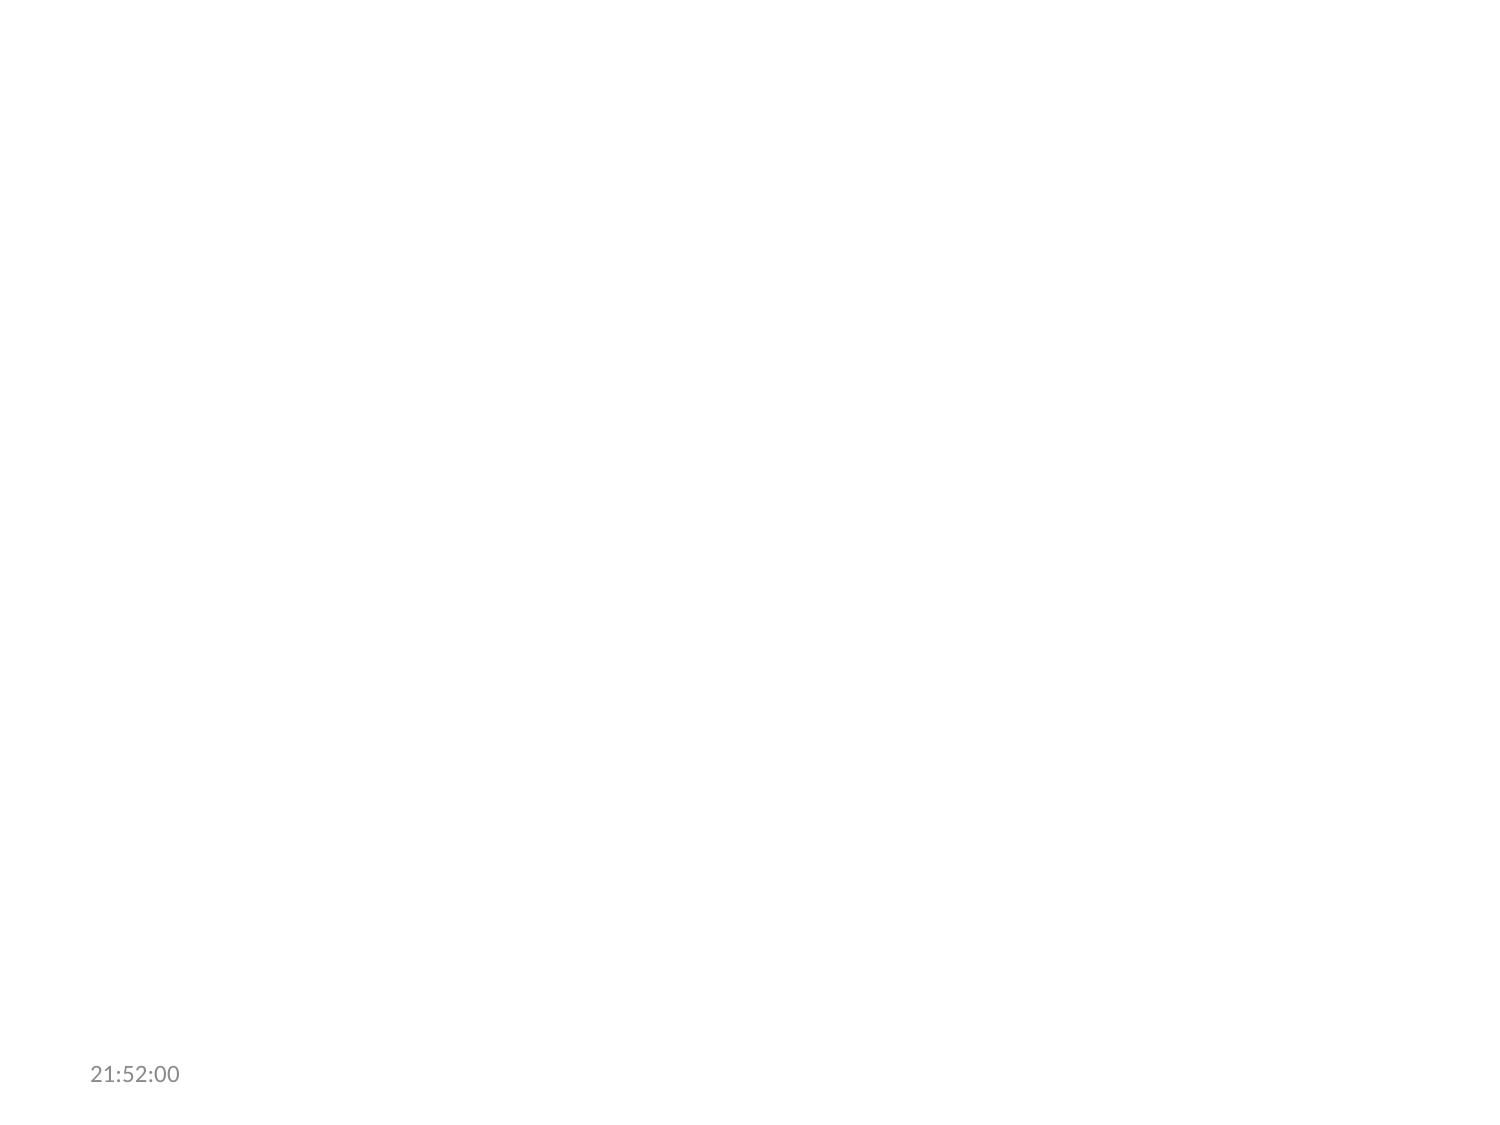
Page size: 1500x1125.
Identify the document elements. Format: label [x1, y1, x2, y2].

slide_number [75, 1042, 425, 1103]
